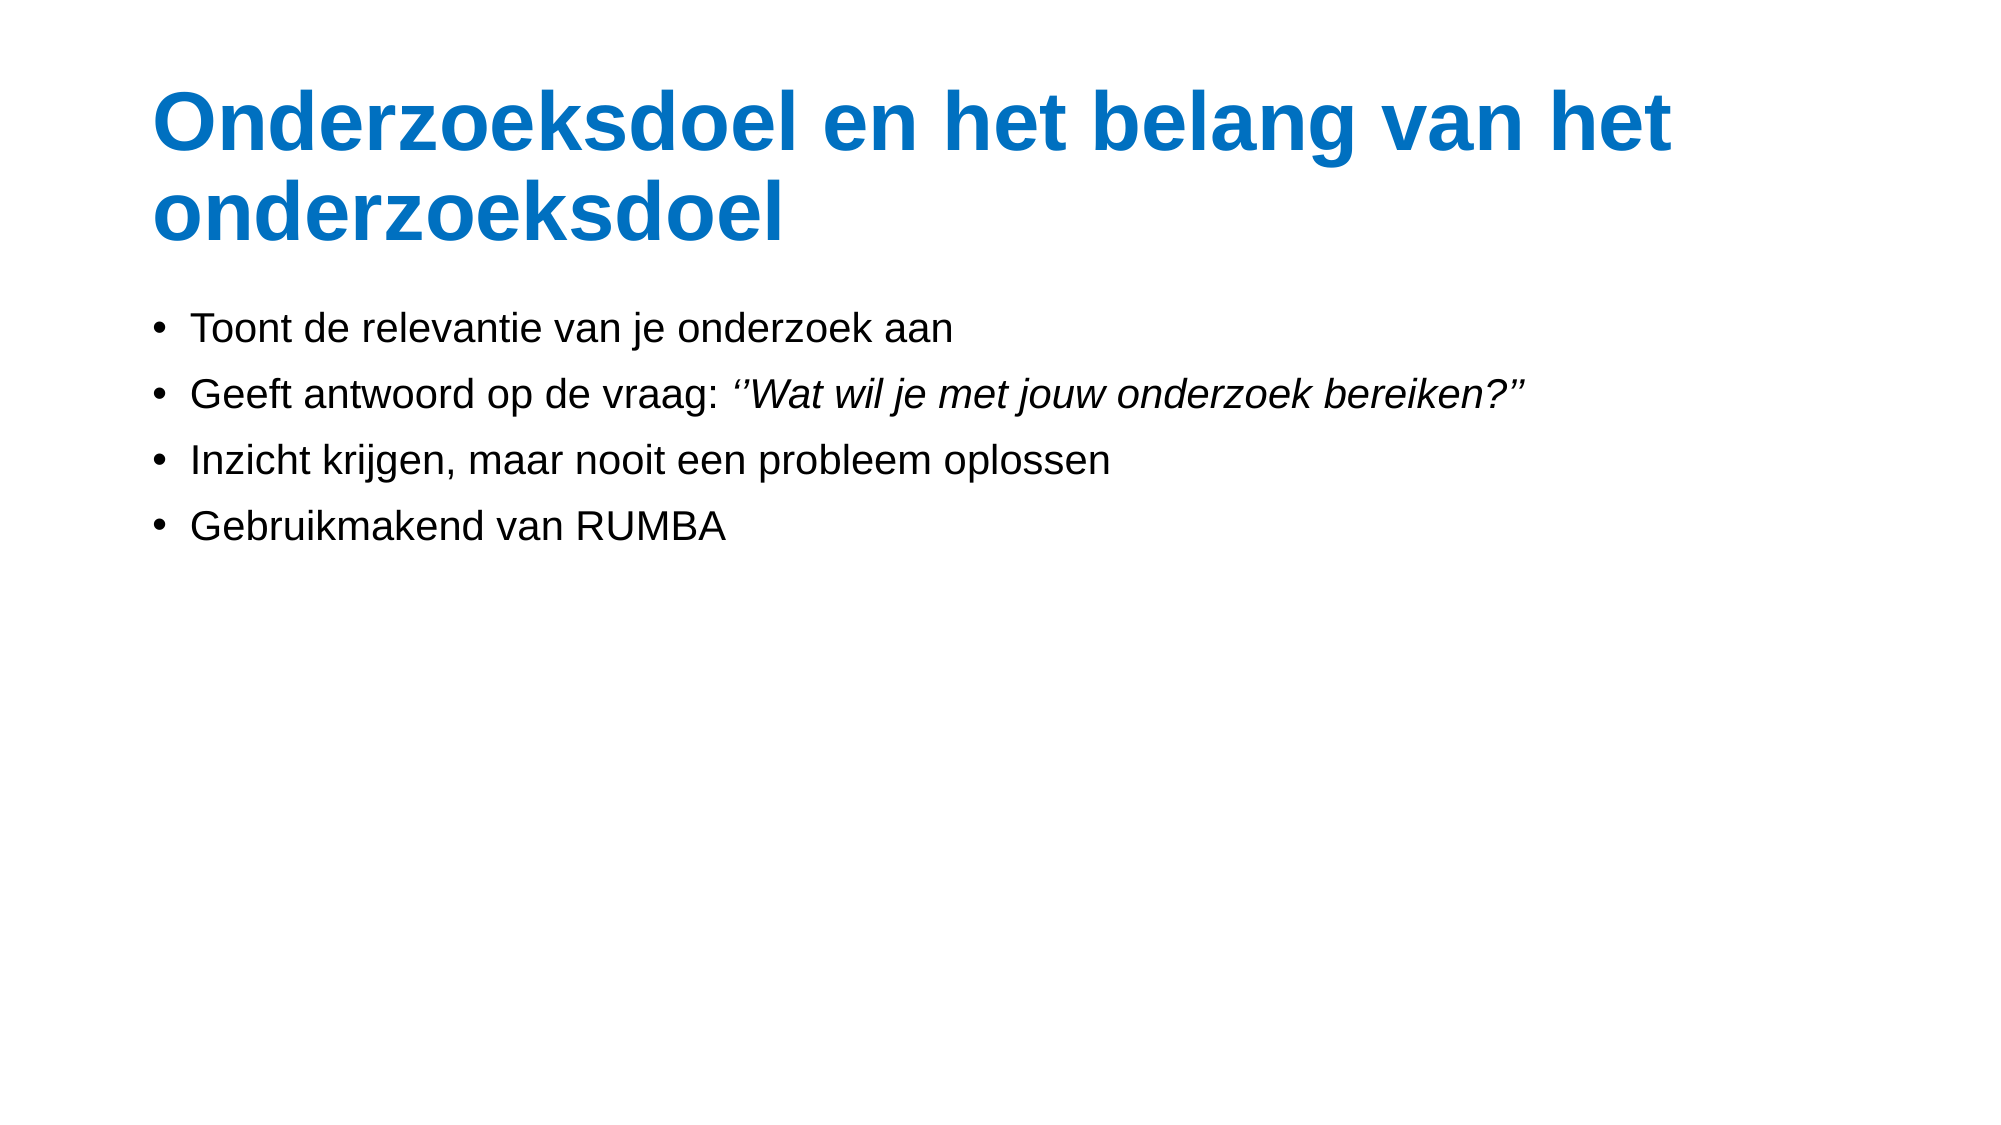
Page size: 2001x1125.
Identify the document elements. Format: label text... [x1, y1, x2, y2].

list Toont de relevantie van je onderzoek aan Geeft antwoord op de vraag: ‘’Wat wil je met jouw onderzoek bereiken?’’ Inzicht krijgen, maar nooit een probleem oplossen Gebruikmakend van RUMBA [137, 299, 1863, 1014]
title Onderzoeksdoel en het belang van het onderzoeksdoel [137, 59, 1863, 278]
